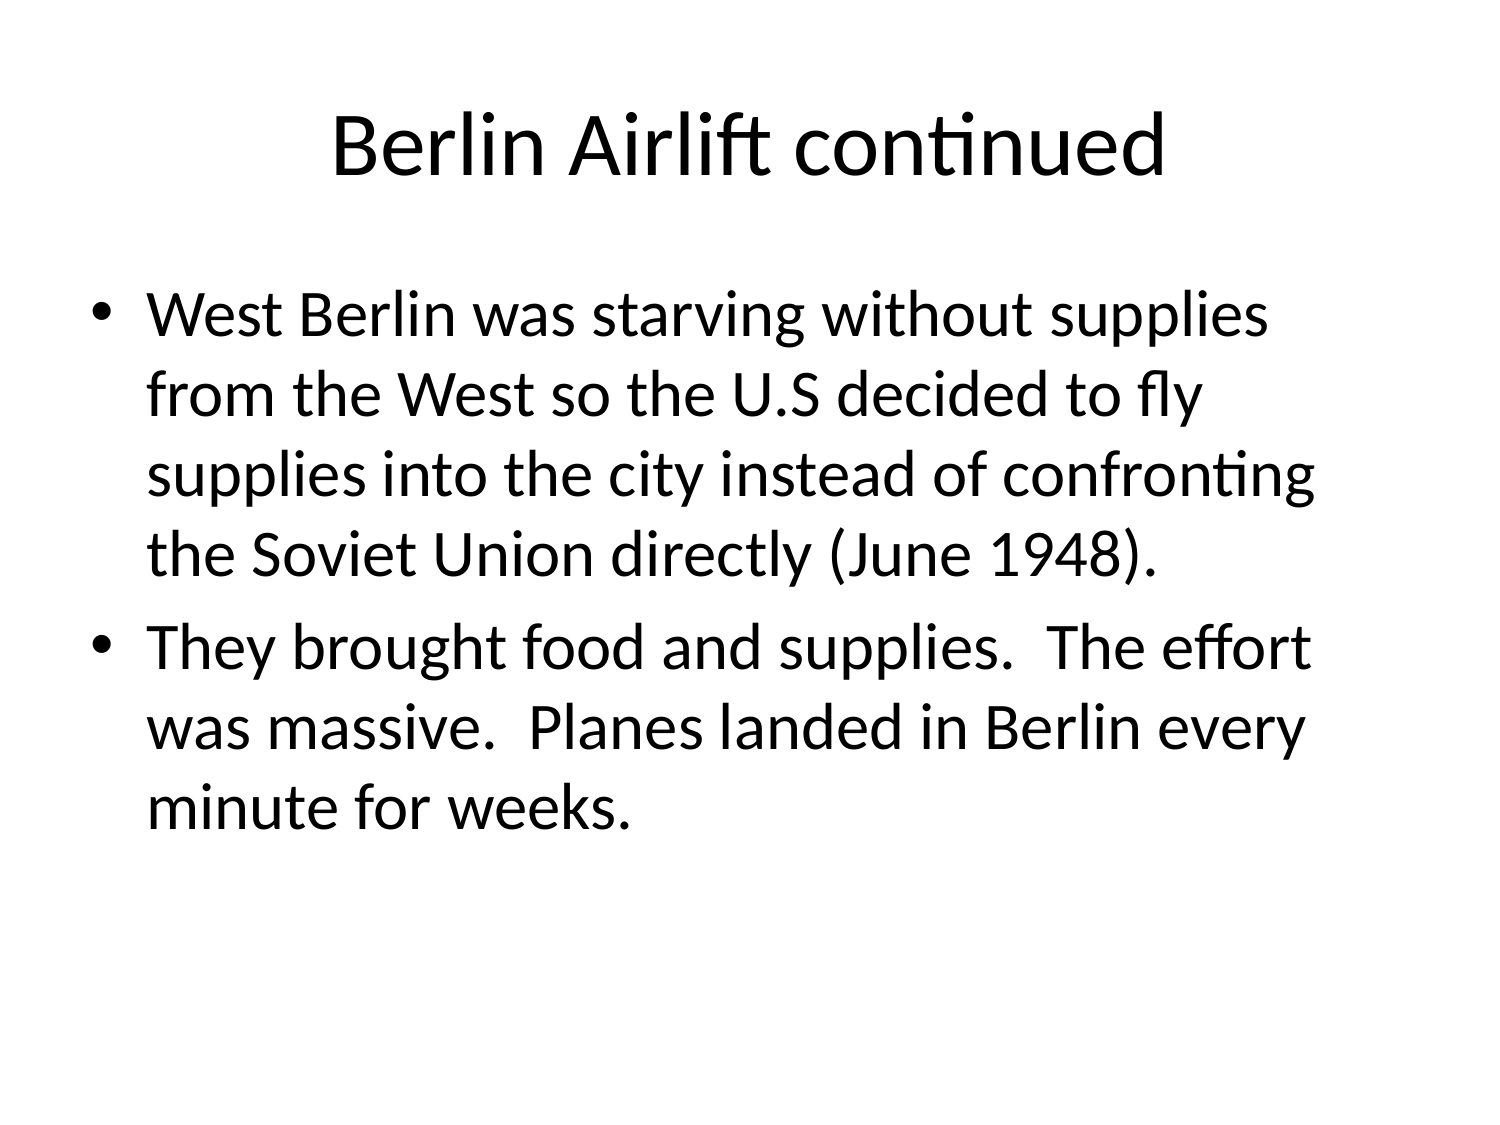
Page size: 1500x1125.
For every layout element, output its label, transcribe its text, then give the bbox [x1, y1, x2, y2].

list West Berlin was starving without supplies from the West so the U.S decided to fly supplies into the city instead of confronting the Soviet Union directly (June 1948). They brought food and supplies. The effort was massive. Planes landed in Berlin every minute for weeks. [75, 262, 1425, 1005]
title Berlin Airlift continued [75, 45, 1425, 233]
